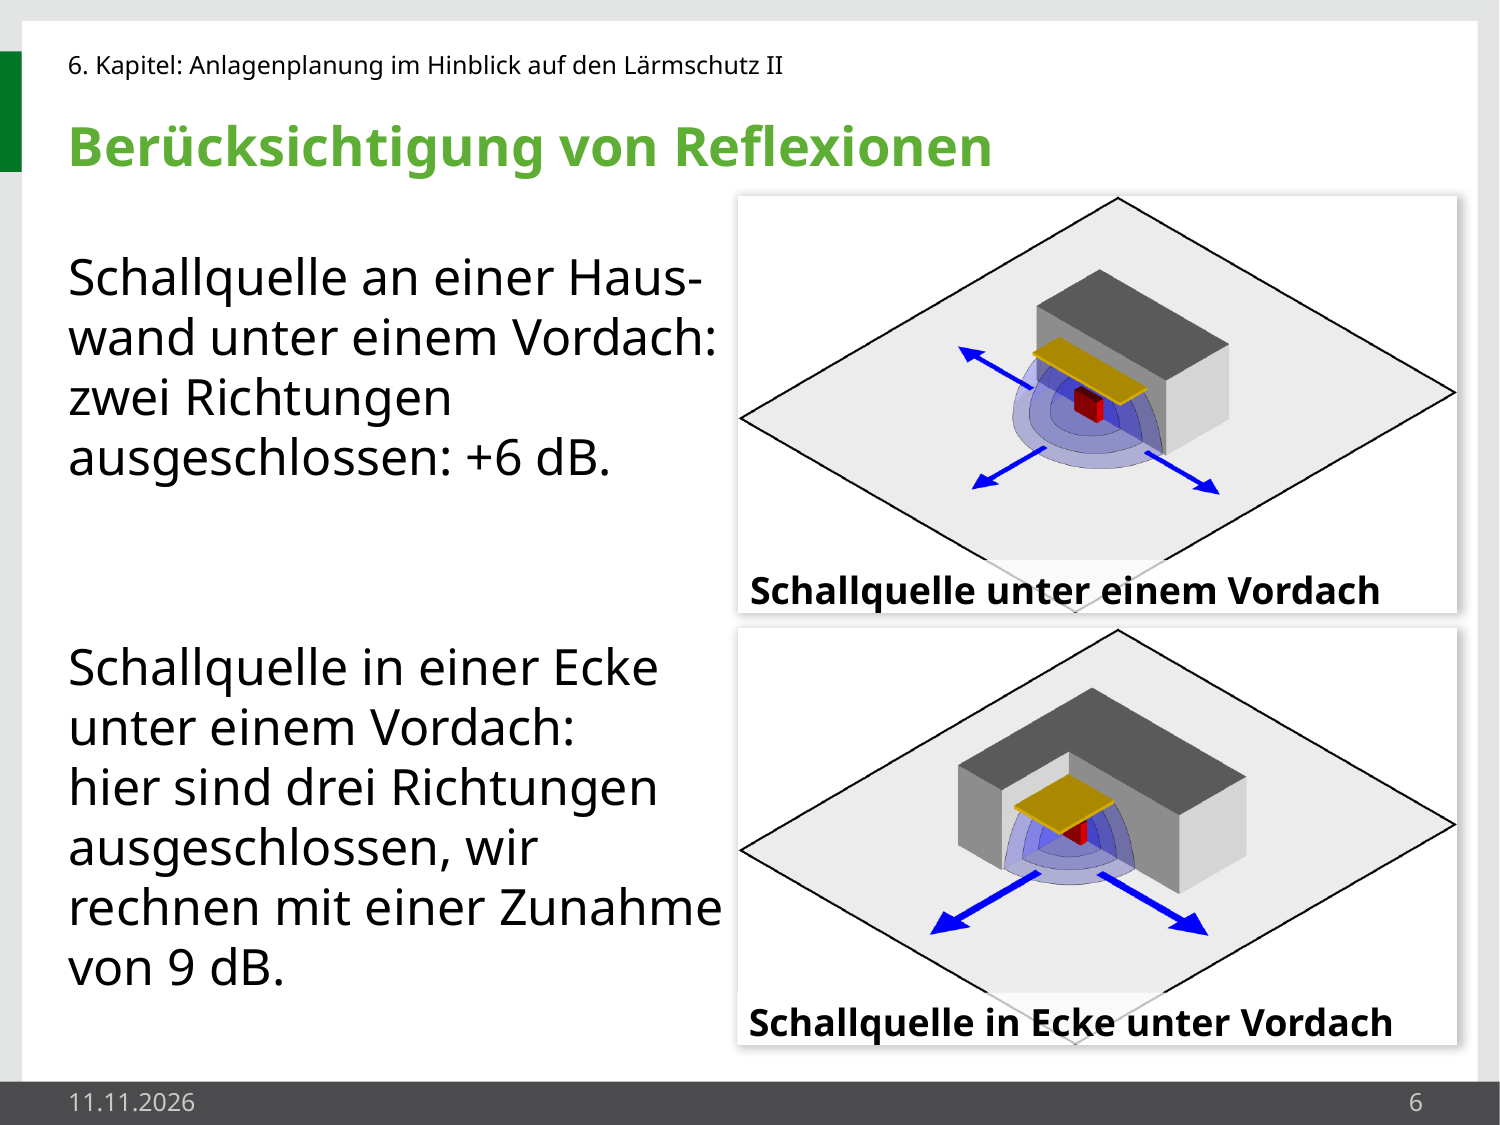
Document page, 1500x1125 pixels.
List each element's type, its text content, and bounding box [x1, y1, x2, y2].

list Schallquelle an einer Haus-wand unter einem Vordach: zwei Richtungen ausgeschlossen: +6 dB. Schallquelle in einer Ecke unter einem Vordach: hier sind drei Richtungen ausgeschlossen, wir rechnen mit einer Zunahme von 9 dB. [68, 245, 727, 1047]
title Berücksichtigung von Reflexionen [67, 77, 1427, 178]
picture [737, 196, 1457, 613]
slide_number 6 [1331, 1082, 1423, 1125]
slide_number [68, 1082, 231, 1125]
picture [737, 628, 1457, 1046]
